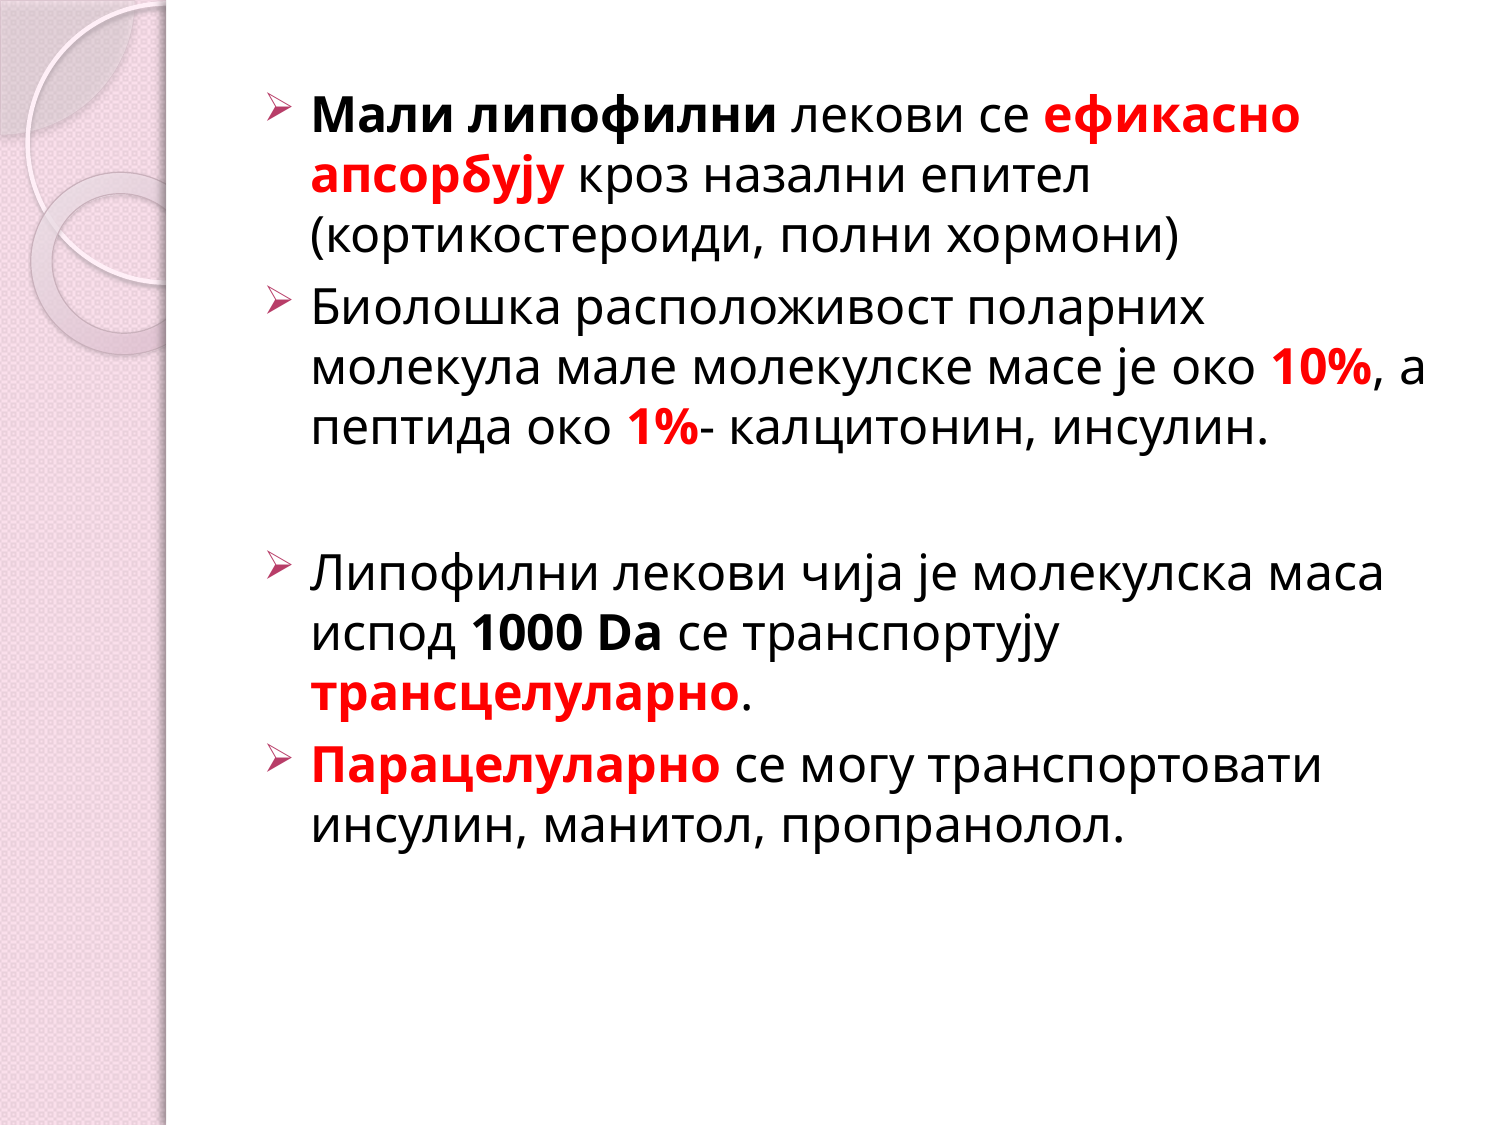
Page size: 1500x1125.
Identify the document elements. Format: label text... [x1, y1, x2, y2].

list Мали липофилни лекови се ефикасно апсорбују кроз назални епител (кортикостероиди, полни хормони) Биолошка расположивост поларних молекула мале молекулске масе је око 10%, а пептида око 1%- калцитонин, инсулин. Липофилни лекови чија је молекулска маса испод 1000 Da се транспортују трансцелуларно. Парацелуларно се могу транспортовати инсулин, манитол, пропранолол. [235, 75, 1466, 1025]
